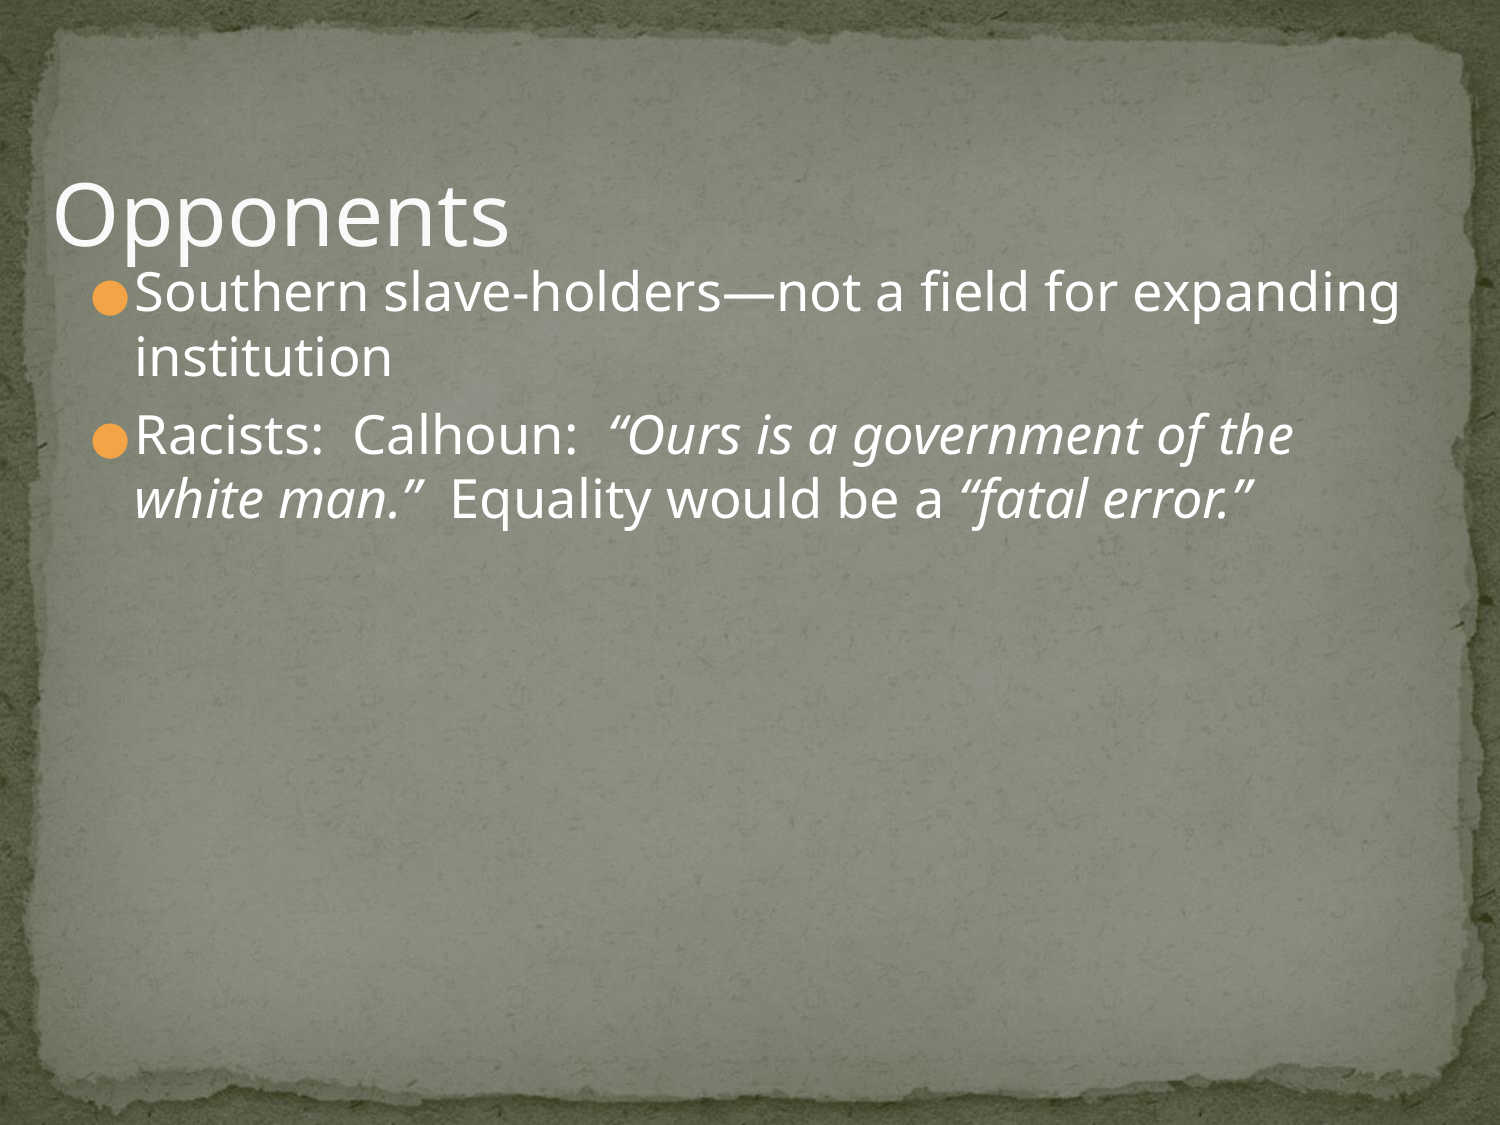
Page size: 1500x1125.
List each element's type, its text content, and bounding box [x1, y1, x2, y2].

title Opponents [36, 24, 1425, 272]
picture [0, 0, 1500, 1125]
list Southern slave-holders—not a field for expanding institution Racists: Calhoun: “Ours is a government of the white man.” Equality would be a “fatal error.” [75, 272, 1425, 1000]
